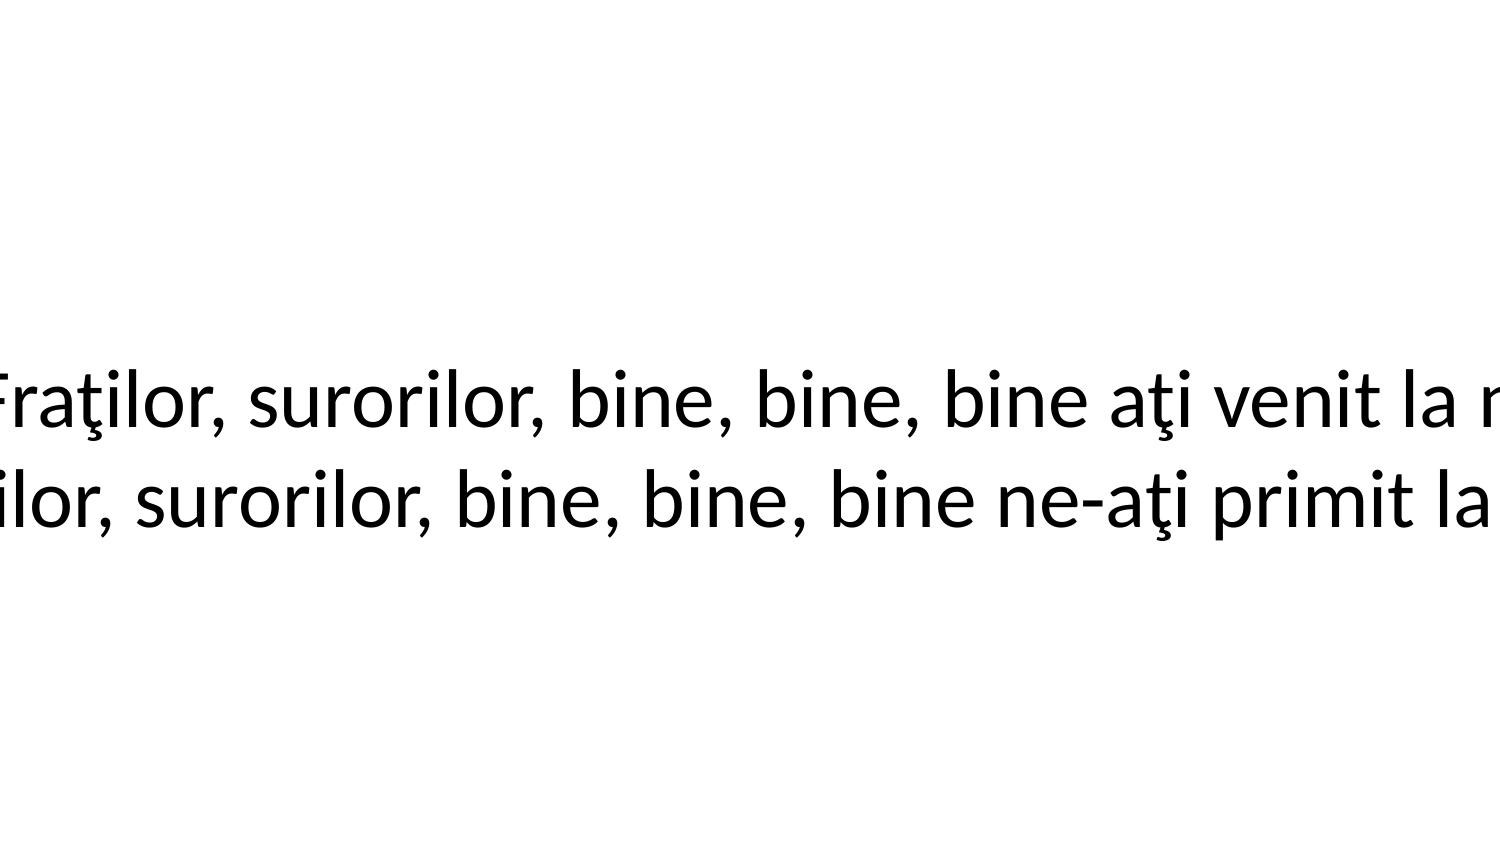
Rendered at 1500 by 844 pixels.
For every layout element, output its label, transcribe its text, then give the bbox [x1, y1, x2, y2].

text_box R: Fraţilor, surorilor, bine, bine, bine aţi venit la noi! Fraţilor, surorilor, bine, bine, bine ne-aţi primit la voi! [0, 292, 1500, 552]
